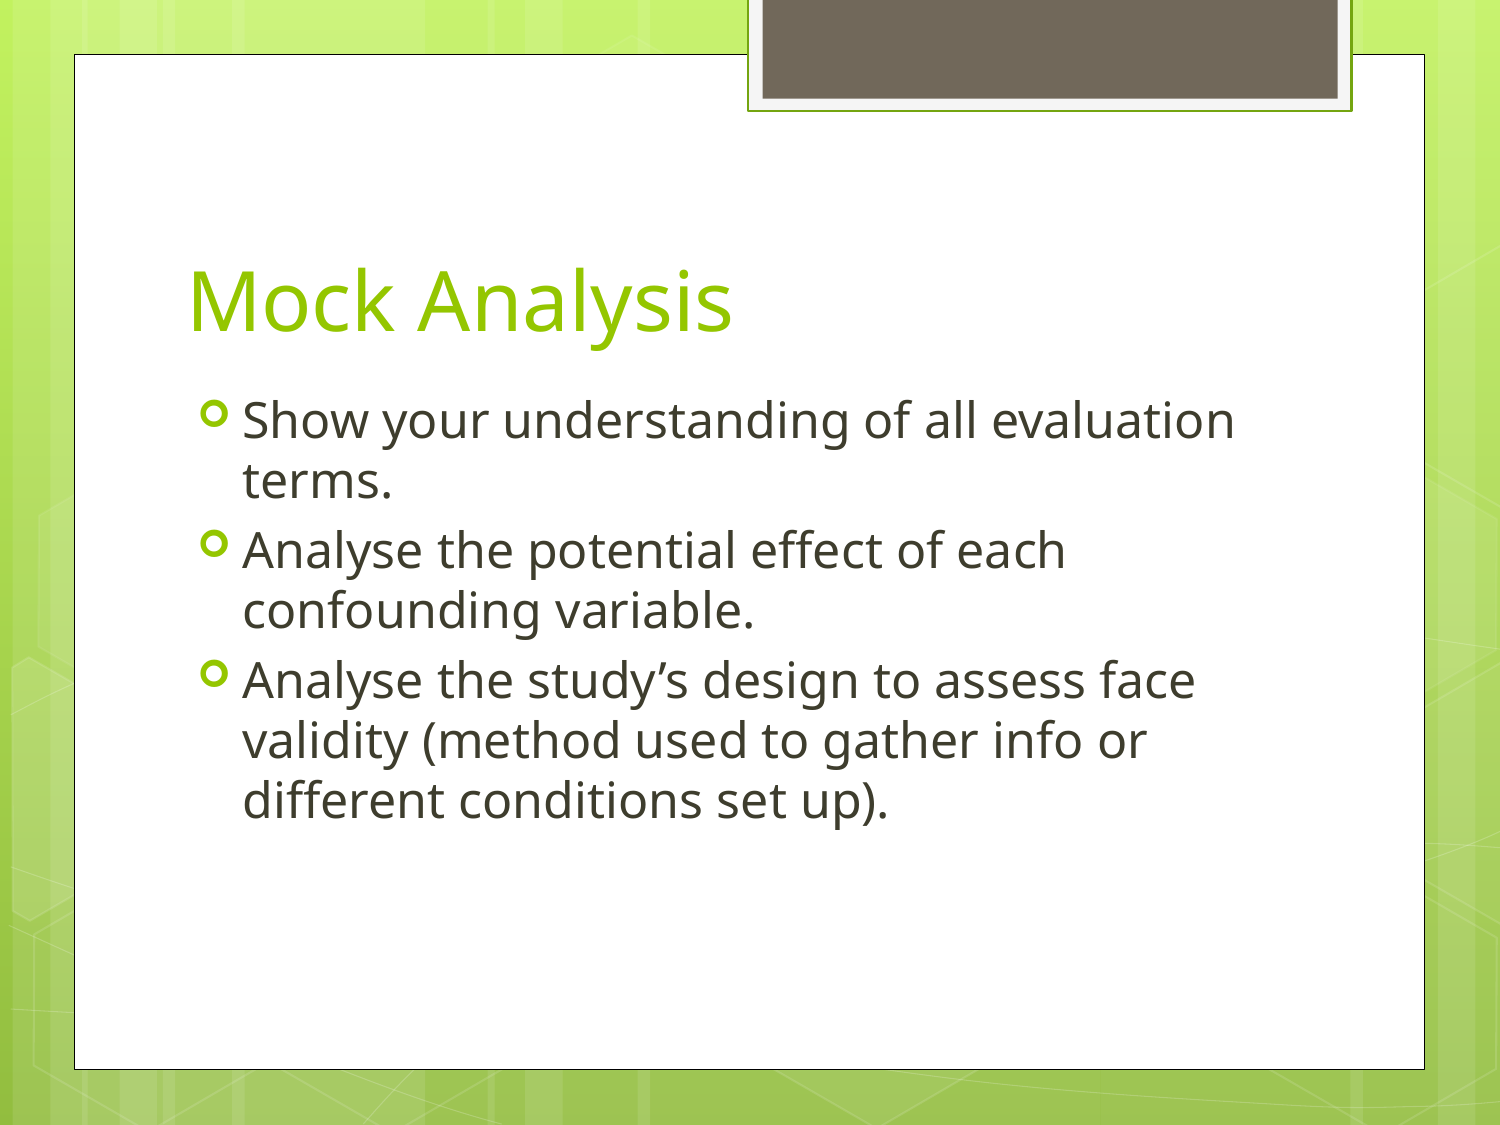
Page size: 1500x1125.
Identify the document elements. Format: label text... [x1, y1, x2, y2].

title Mock Analysis [171, 168, 1324, 357]
list Show your understanding of all evaluation terms. Analyse the potential effect of each confounding variable. Analyse the study’s design to assess face validity (method used to gather info or different conditions set up). [171, 381, 1283, 957]
